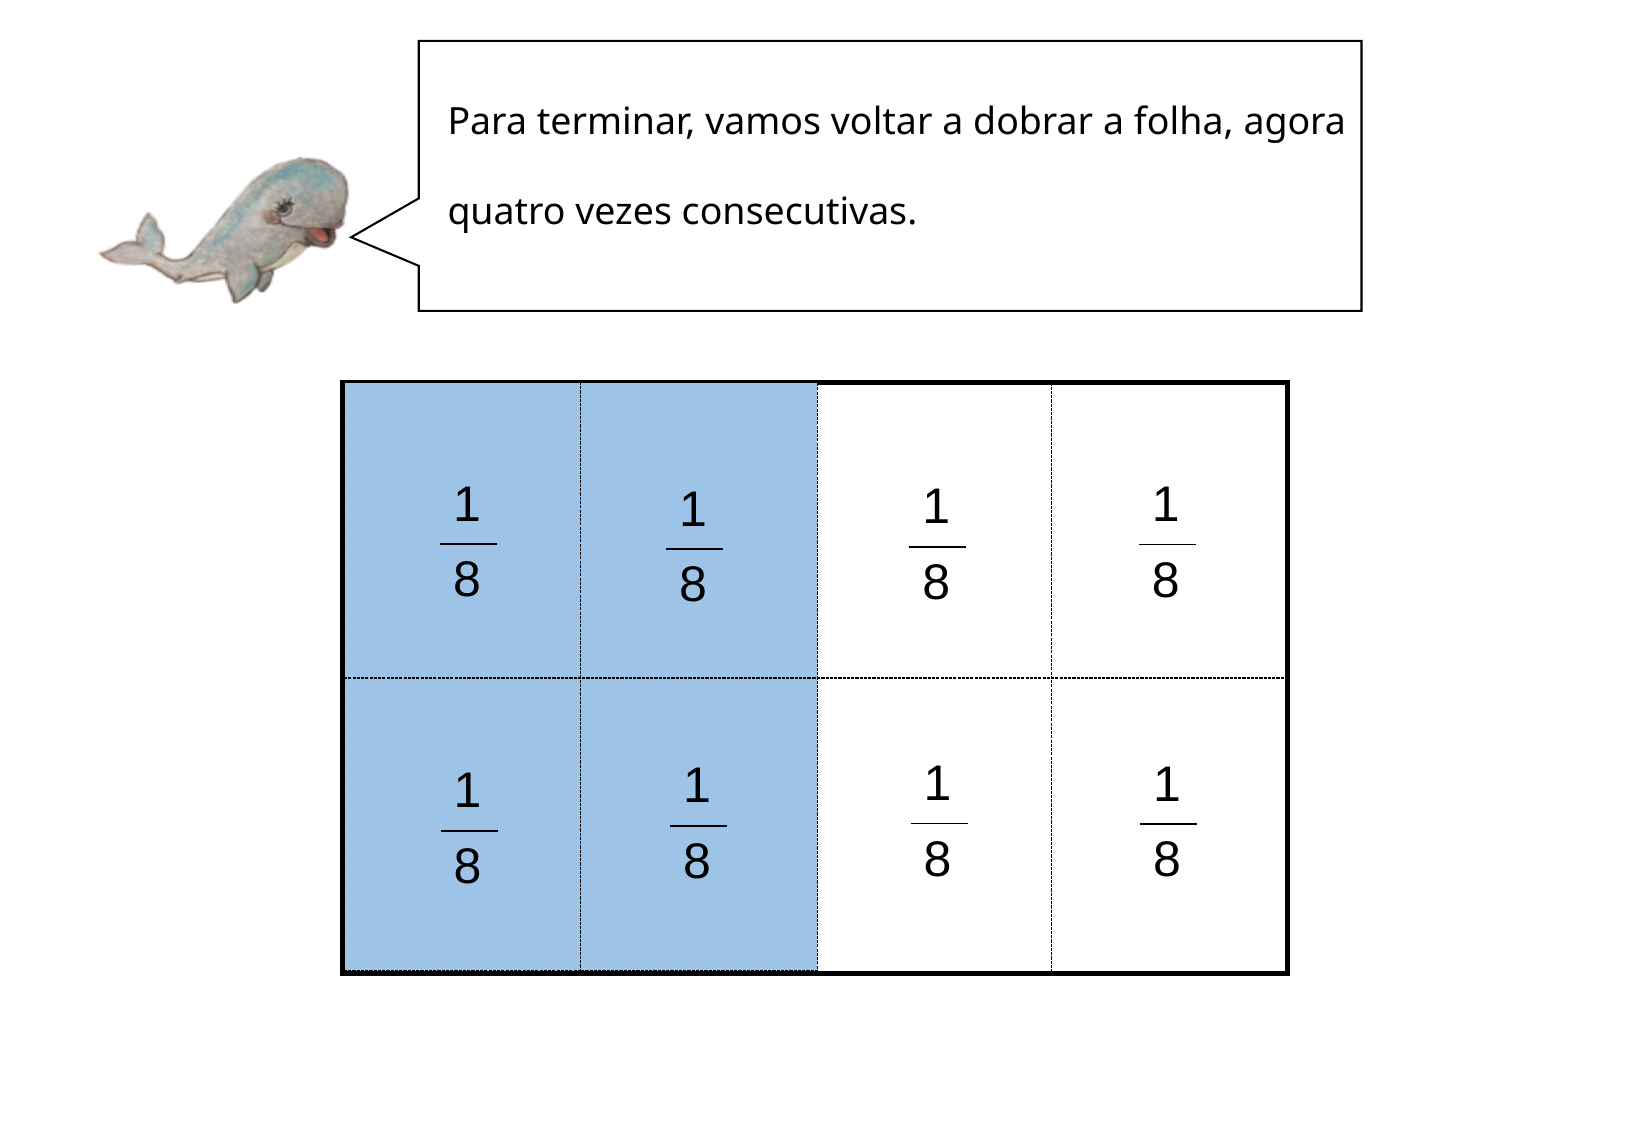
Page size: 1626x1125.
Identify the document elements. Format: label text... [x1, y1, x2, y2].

table_header 1 [1139, 469, 1196, 544]
table_cell 8 [1139, 545, 1196, 620]
table_header 1 [666, 473, 723, 548]
table_header 1 [670, 750, 727, 825]
text_box [344, 382, 582, 974]
table_cell 8 [909, 548, 966, 622]
table_cell 8 [911, 824, 968, 899]
text_box [581, 382, 1051, 679]
table_cell 8 [666, 550, 723, 625]
table_cell 8 [441, 832, 498, 906]
text_box [582, 679, 1051, 974]
table_header 1 [1140, 748, 1197, 823]
table_header 1 [911, 748, 968, 823]
table_header 1 [909, 471, 966, 546]
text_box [418, 40, 1362, 311]
table_cell 8 [670, 827, 727, 901]
text_box [581, 679, 818, 972]
picture [78, 145, 378, 319]
table_cell 8 [440, 545, 497, 619]
table_cell 8 [1140, 825, 1197, 899]
table_header 1 [441, 755, 498, 830]
table_header 1 [440, 468, 497, 543]
text_box [1050, 382, 1288, 974]
